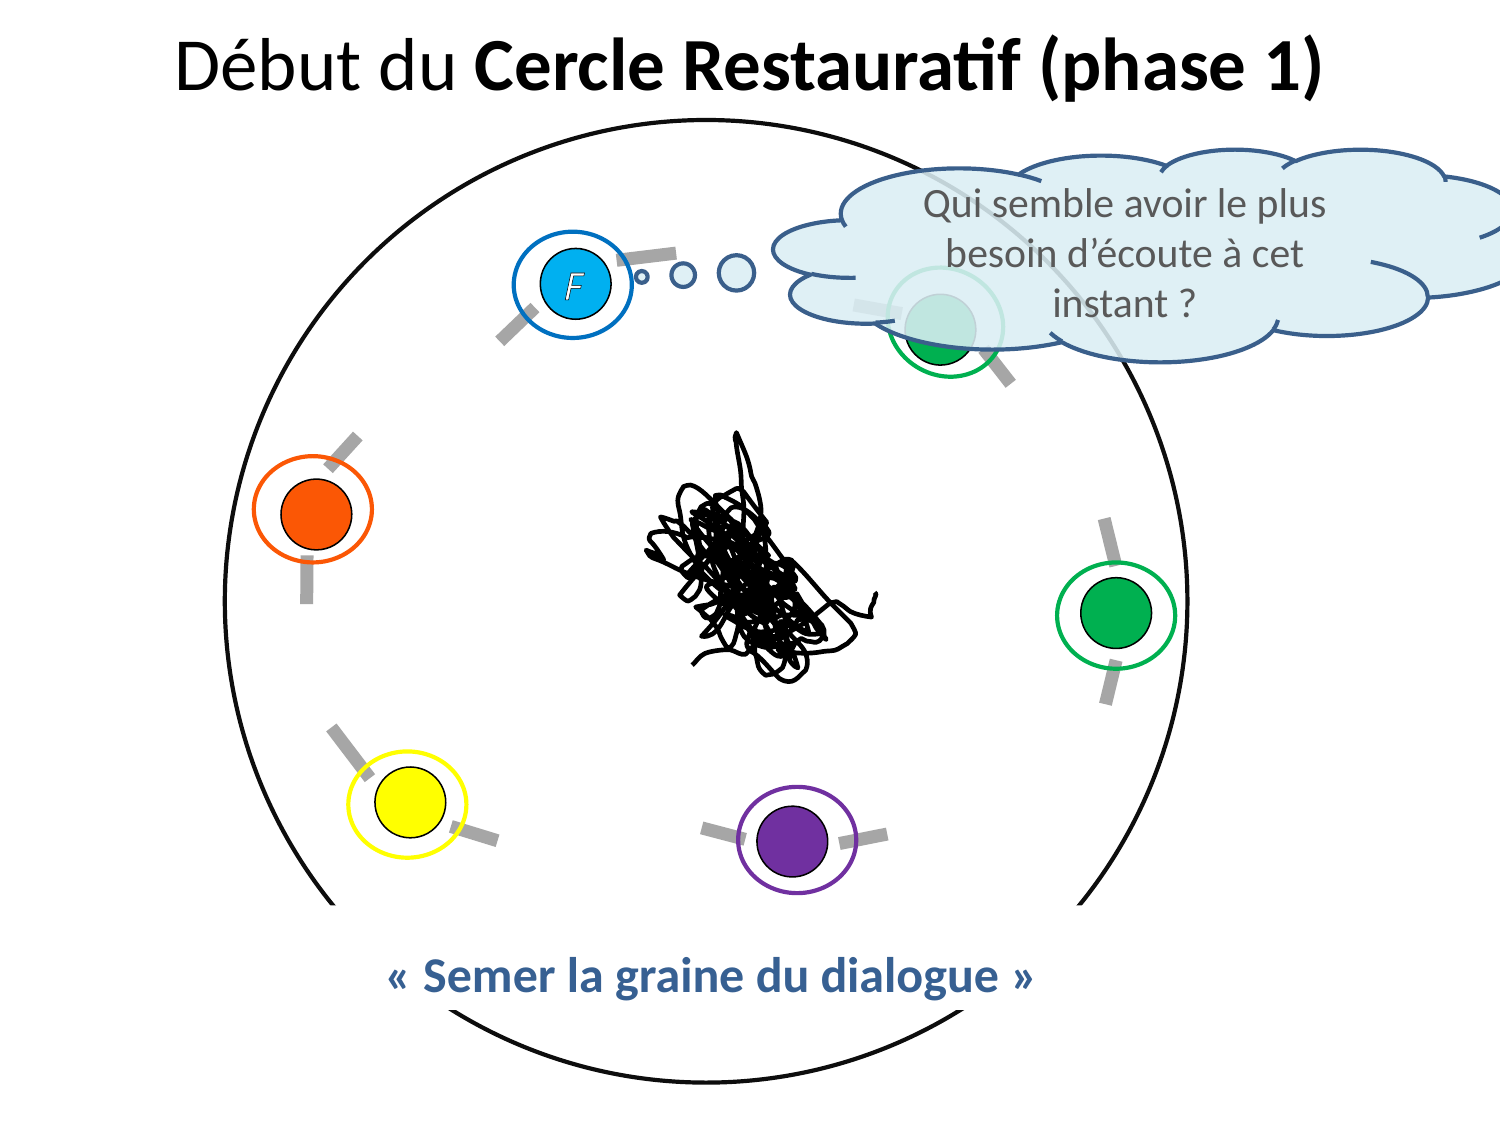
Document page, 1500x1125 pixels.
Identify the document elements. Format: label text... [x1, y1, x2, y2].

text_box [369, 698, 441, 900]
title Début du Cercle Restauratif (phase 1) [0, 19, 1500, 103]
text_box « Semer la graine du dialogue » [64, 905, 1359, 1010]
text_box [280, 427, 352, 604]
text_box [758, 748, 830, 935]
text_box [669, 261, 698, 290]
text_box [447, 1010, 965, 1085]
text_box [543, 183, 615, 381]
text_box Qui semble avoir le plus besoin d’écoute à cet instant ? [716, 253, 757, 293]
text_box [903, 240, 975, 417]
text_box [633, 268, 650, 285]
text_box Qui semble avoir le plus besoin d’écoute à cet instant ? [770, 147, 1500, 365]
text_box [1080, 518, 1152, 705]
text_box [222, 117, 1190, 905]
